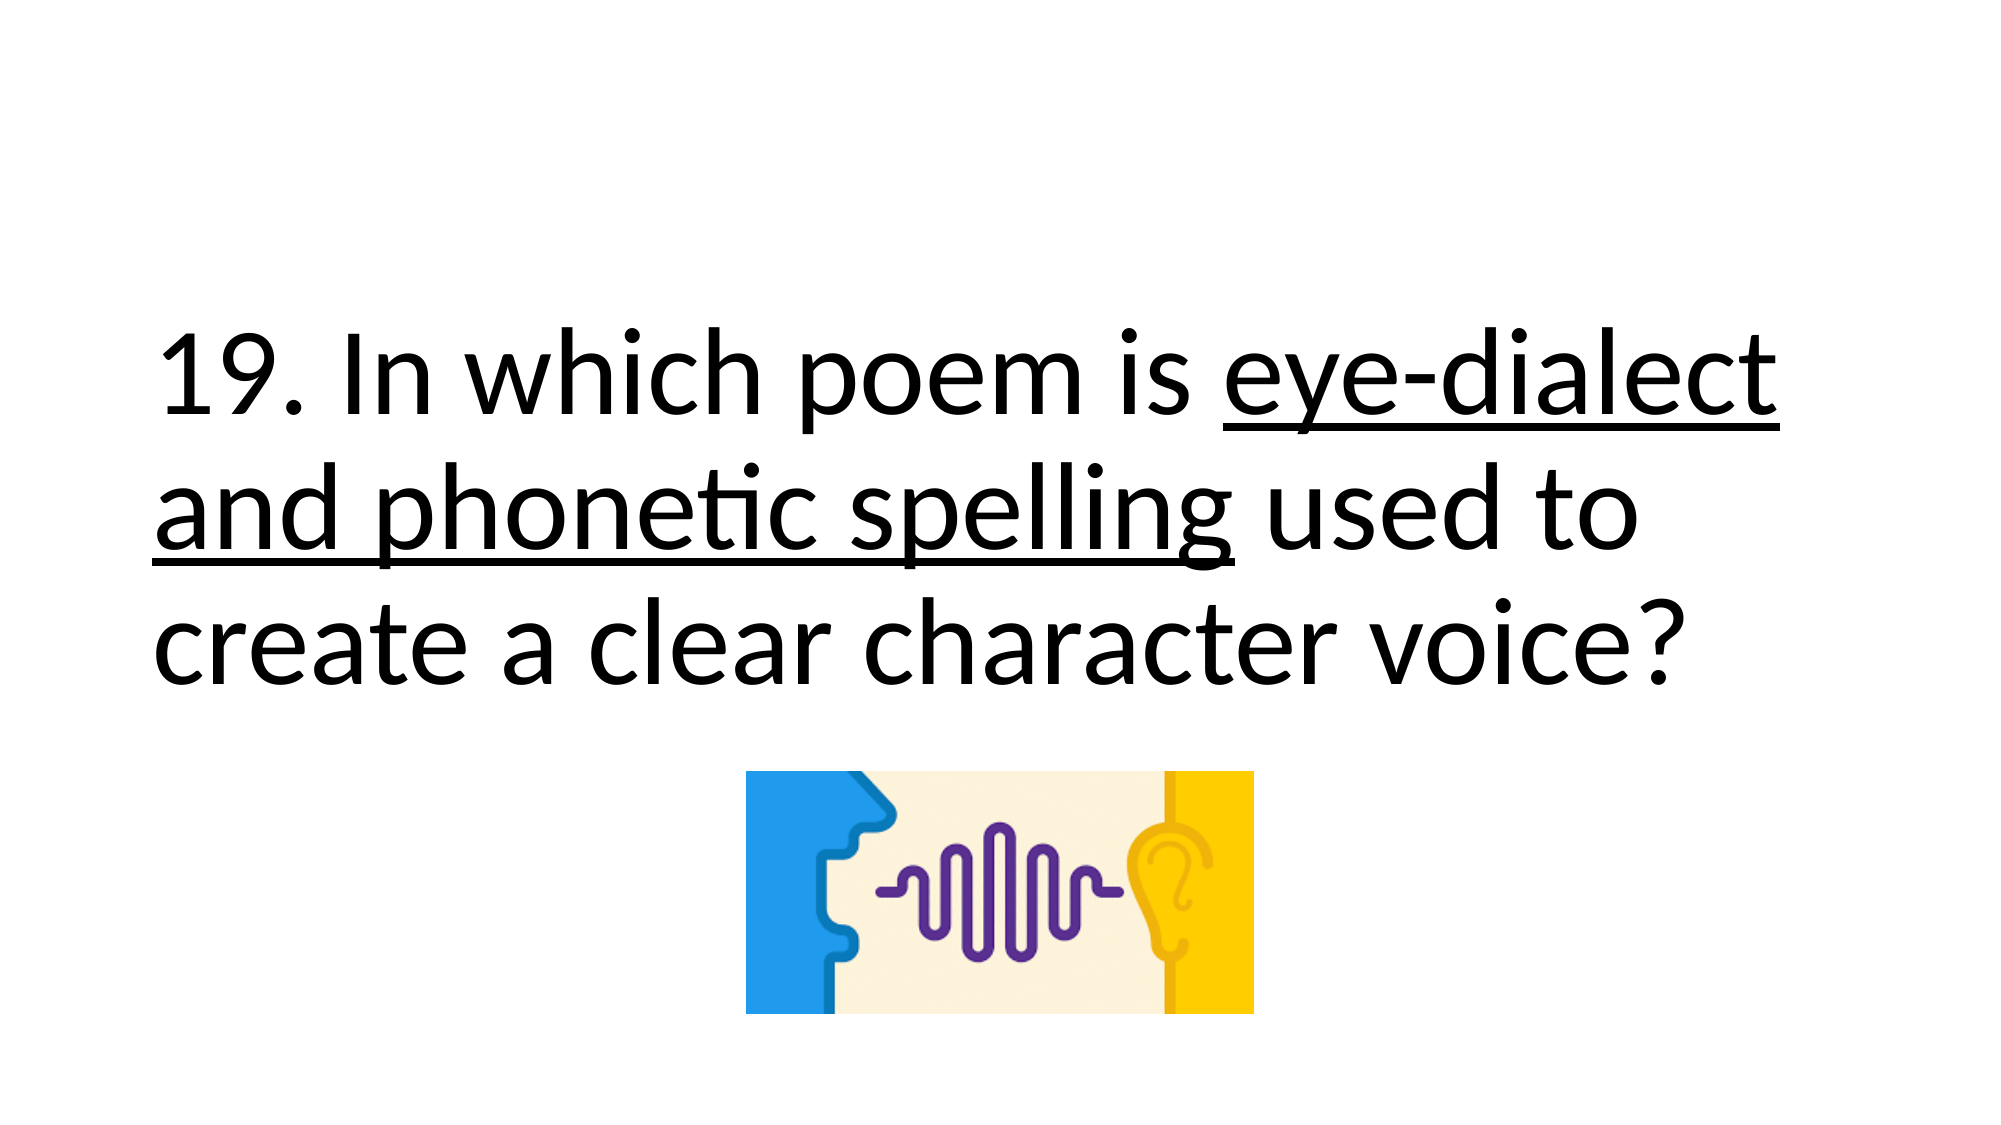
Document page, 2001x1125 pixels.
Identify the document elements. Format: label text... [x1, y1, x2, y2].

list 19. In which poem is eye-dialect and phonetic spelling used to create a clear character voice? [137, 299, 1863, 1014]
picture [746, 771, 1254, 1014]
